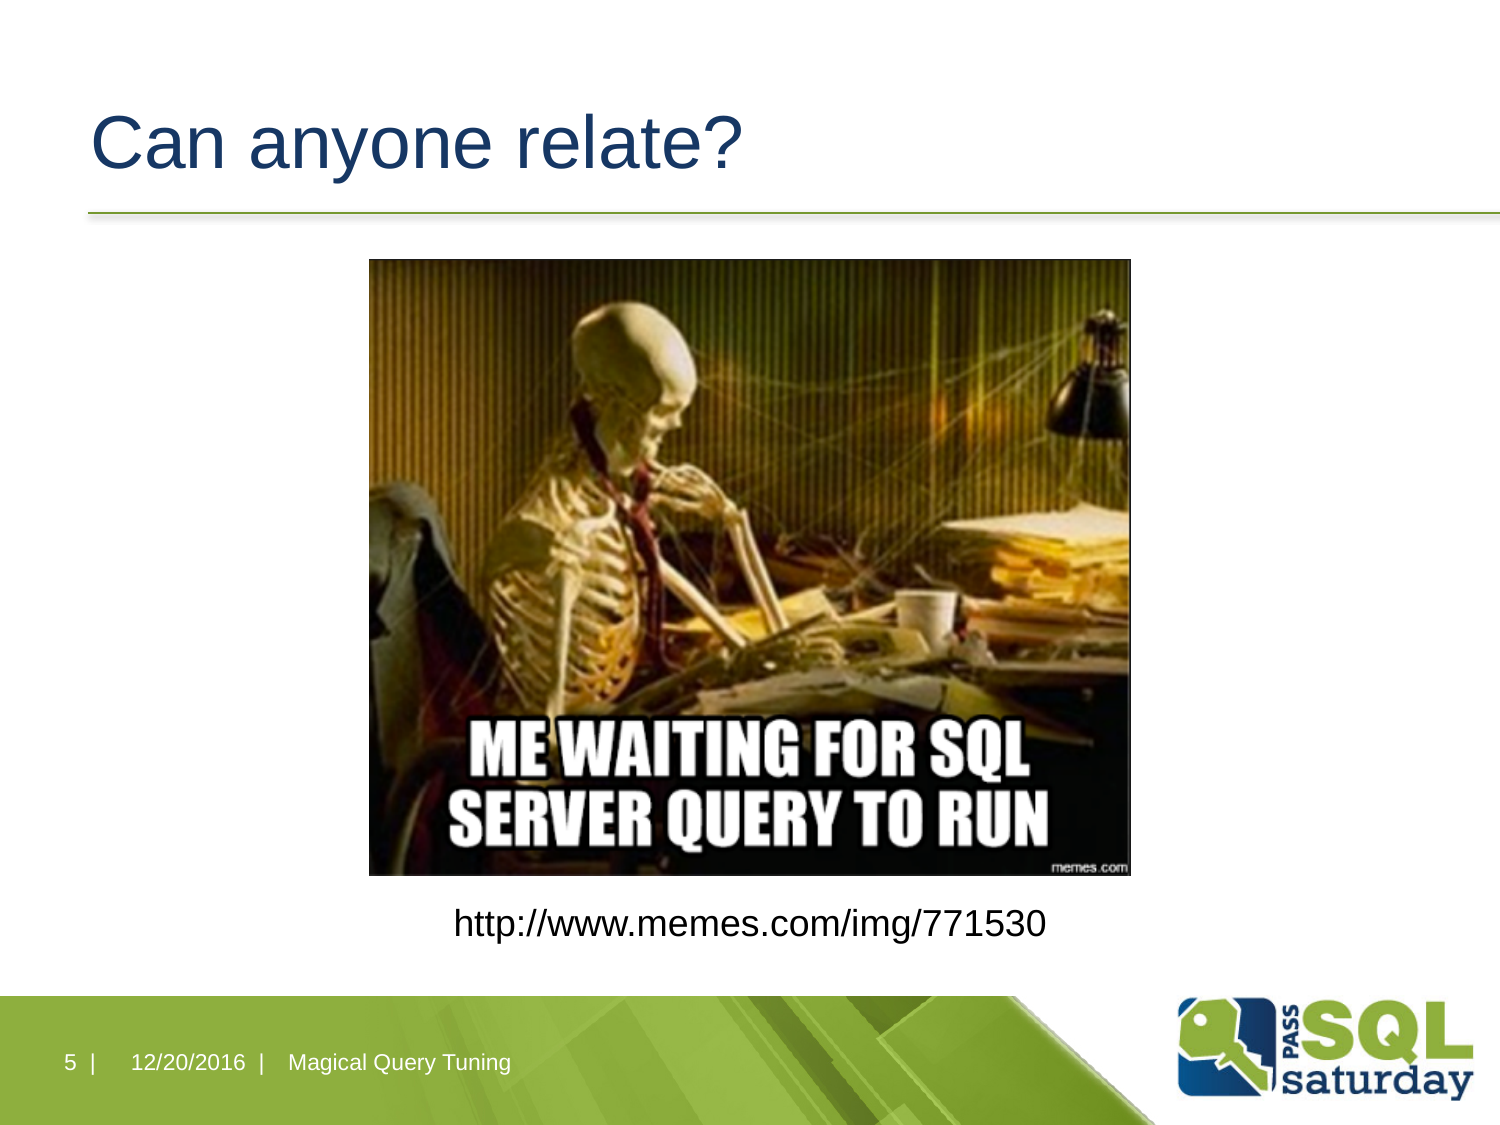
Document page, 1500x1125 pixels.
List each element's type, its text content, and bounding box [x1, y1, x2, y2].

title Can anyone relate? [75, 45, 1425, 233]
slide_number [115, 1031, 273, 1092]
text_box 5 | [37, 1031, 115, 1092]
picture [0, 969, 1483, 1125]
footer Magical Query Tuning [273, 1031, 751, 1092]
text_box http://www.memes.com/img/771530 [438, 891, 1062, 951]
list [369, 259, 1131, 876]
